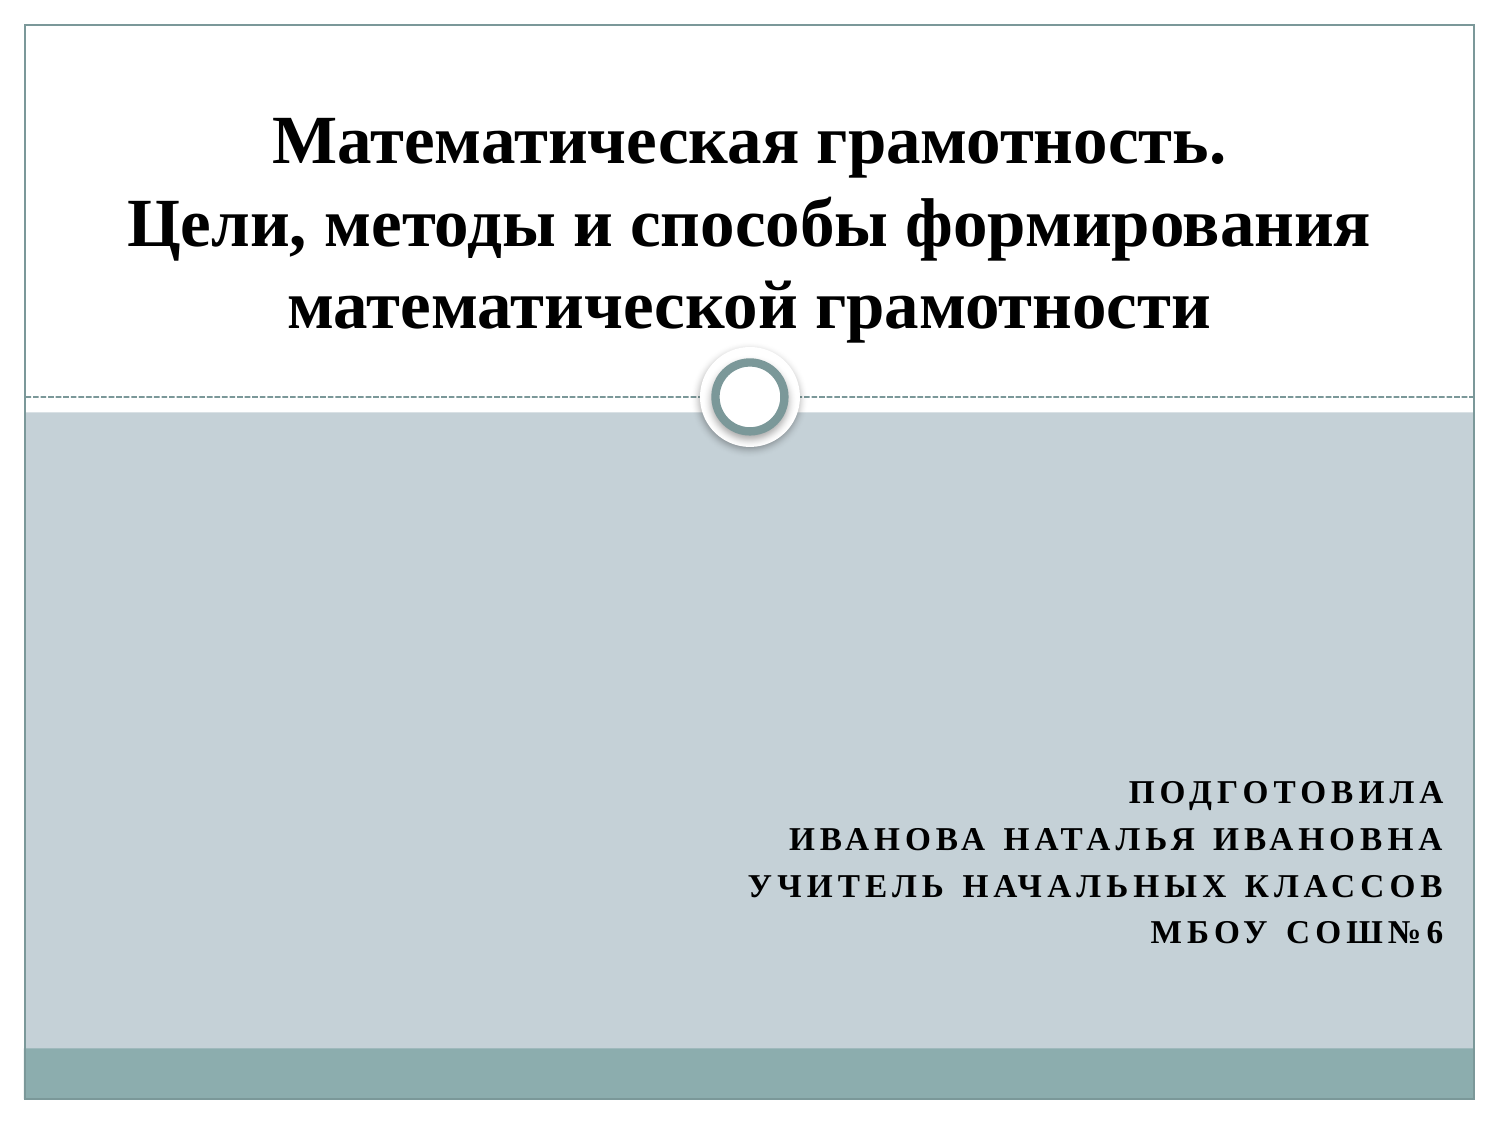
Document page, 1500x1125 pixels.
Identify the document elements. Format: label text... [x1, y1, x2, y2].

subtitle Подготовила Иванова Наталья Ивановна Учитель начальных классов МБОУ СОШ№6 [702, 763, 1459, 988]
title Математическая грамотность. Цели, методы и способы формирования математической грамотности [112, 62, 1388, 350]
